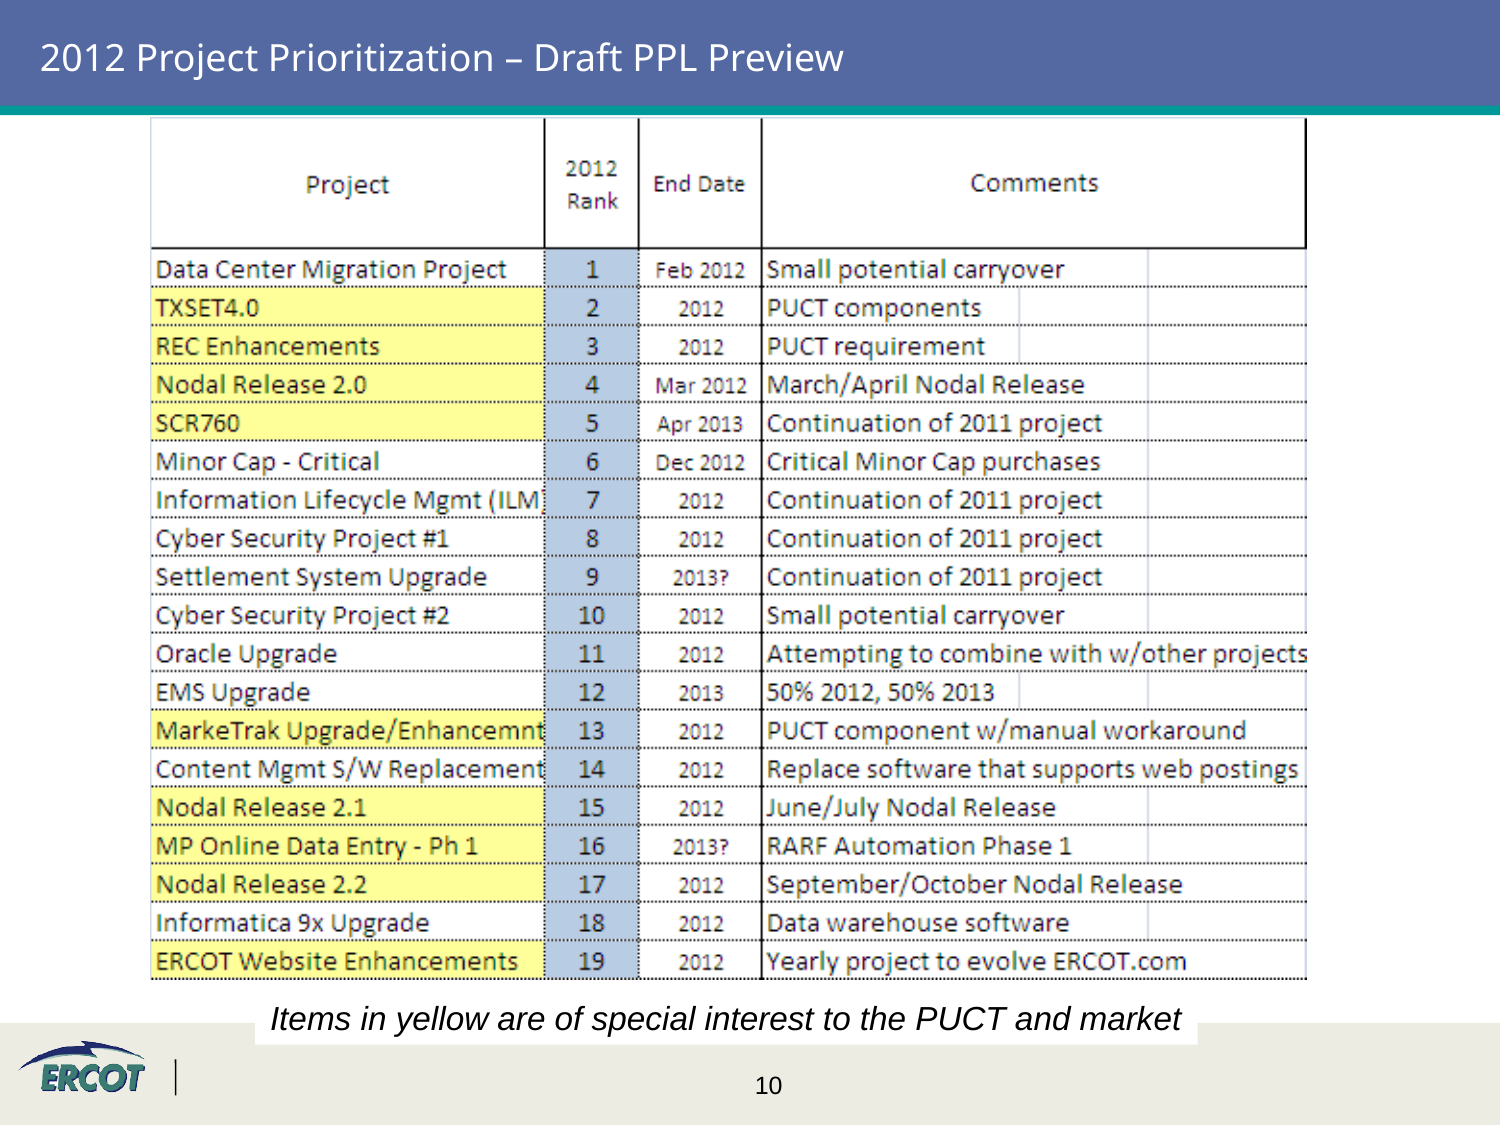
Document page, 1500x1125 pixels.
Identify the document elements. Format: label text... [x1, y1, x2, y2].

picture [149, 116, 1307, 980]
picture [10, 1031, 151, 1111]
title 2012 Project Prioritization – Draft PPL Preview [24, 0, 1351, 113]
text_box Items in yellow are of special interest to the PUCT and market [255, 990, 1198, 1045]
